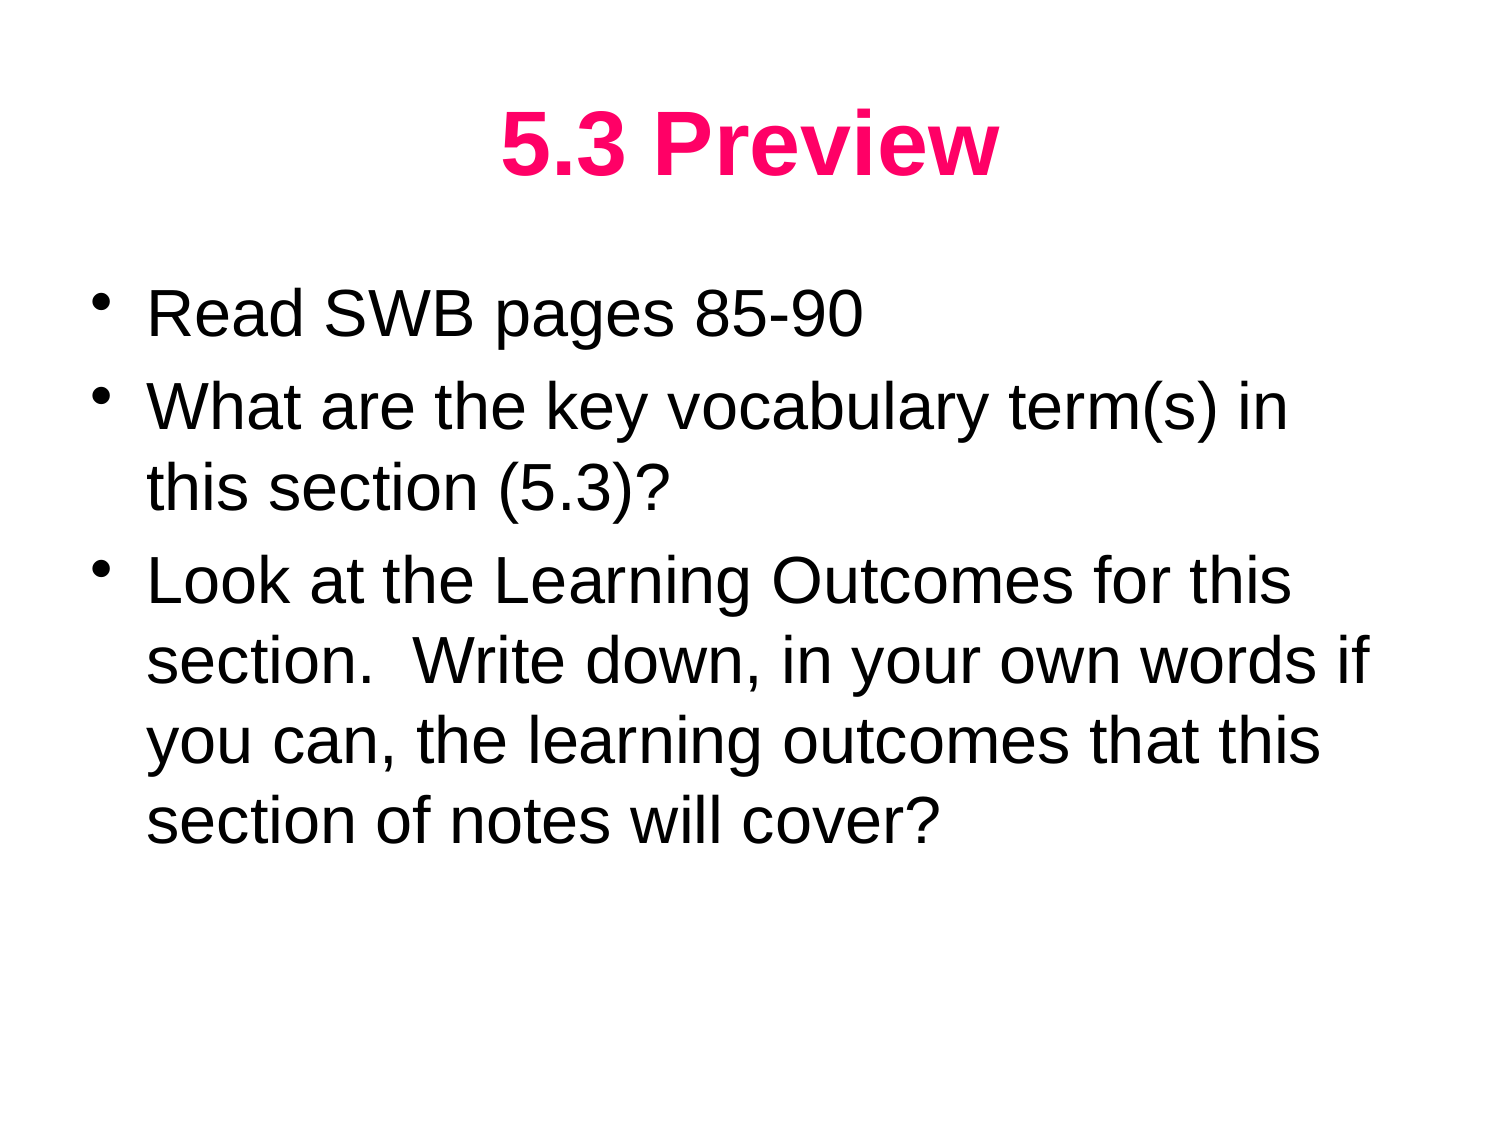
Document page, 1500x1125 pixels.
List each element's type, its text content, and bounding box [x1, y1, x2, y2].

list Read SWB pages 85-90 What are the key vocabulary term(s) in this section (5.3)? Look at the Learning Outcomes for this section. Write down, in your own words if you can, the learning outcomes that this section of notes will cover? [74, 262, 1426, 1006]
title 5.3 Preview [74, 44, 1426, 233]
